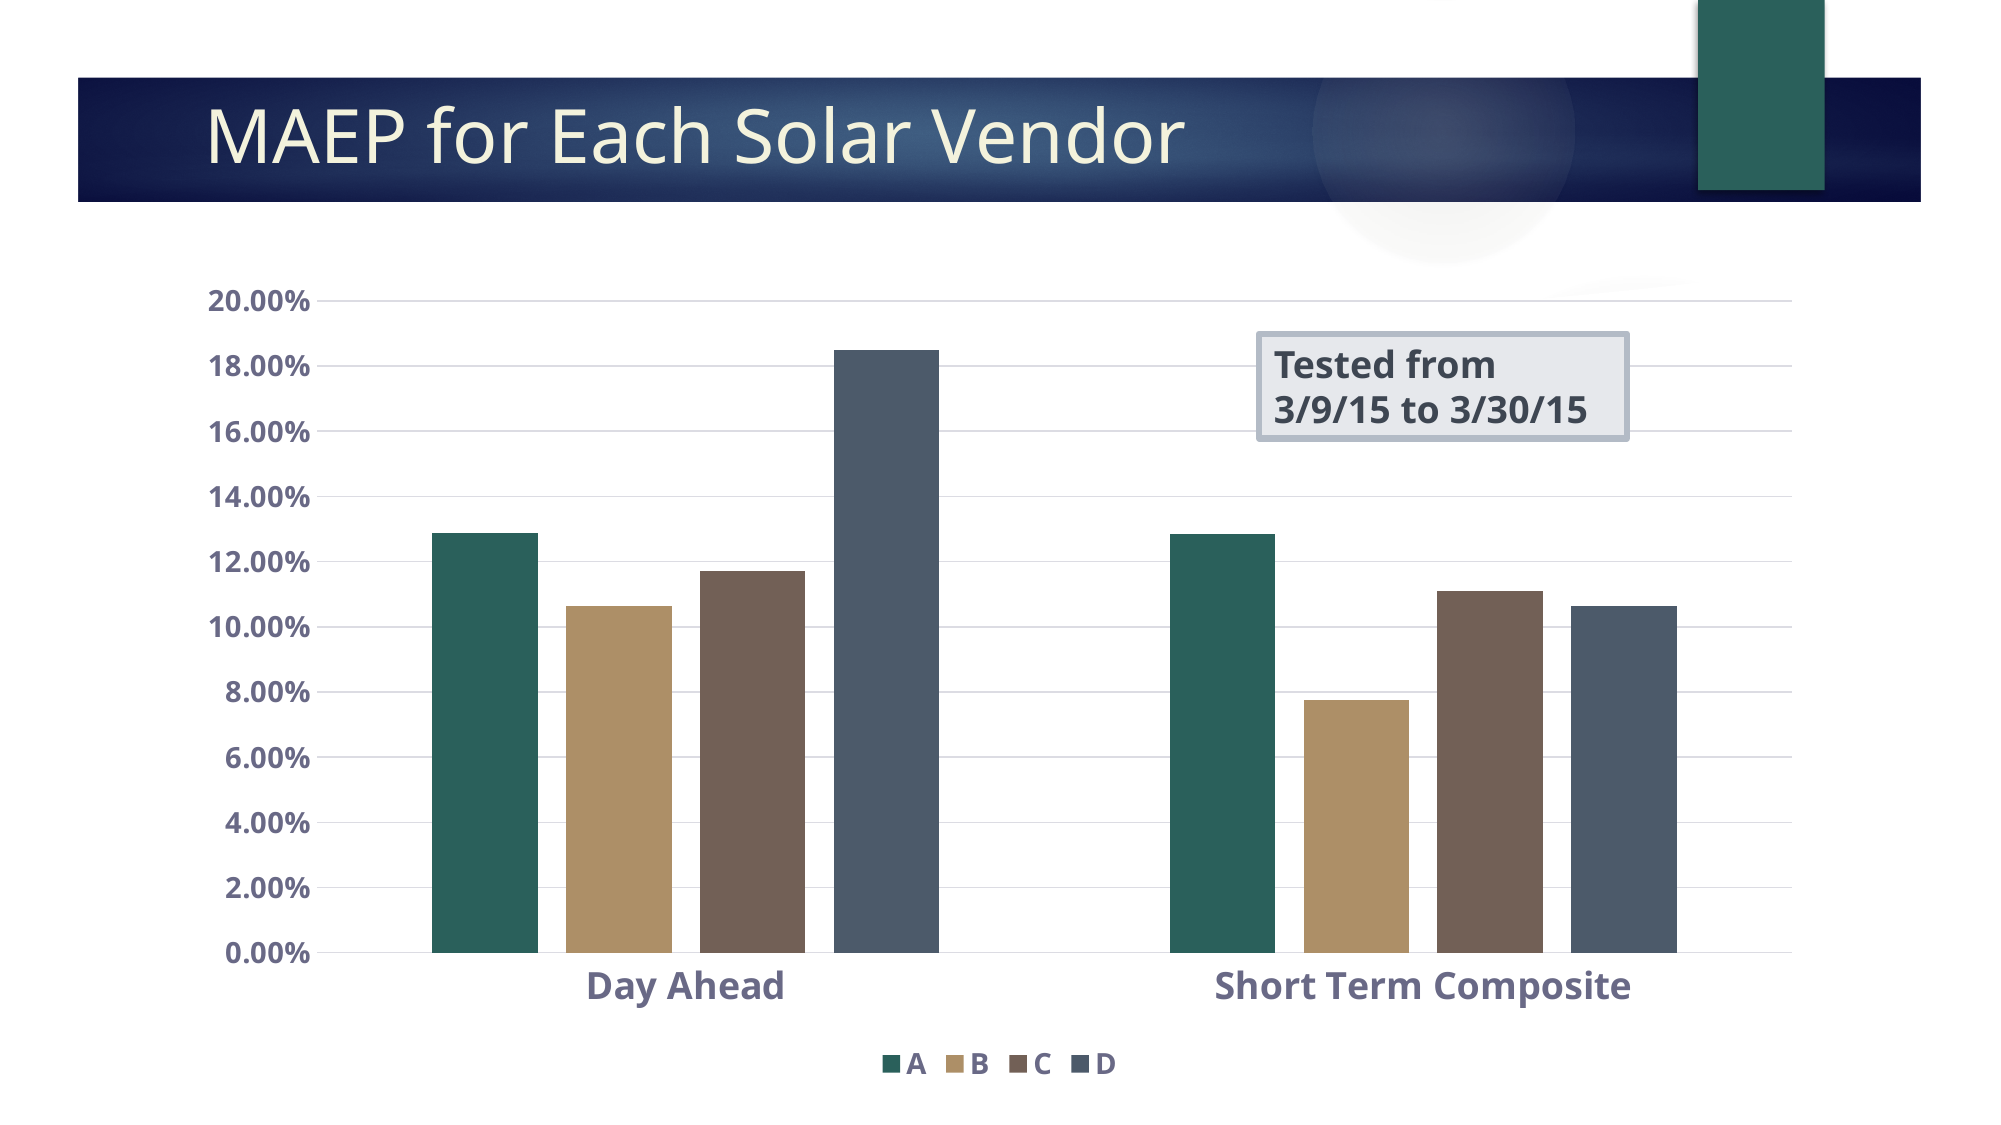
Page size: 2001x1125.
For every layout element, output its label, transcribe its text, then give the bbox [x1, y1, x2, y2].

title MAEP for Each Solar Vendor [189, 75, 1627, 192]
chart [174, 263, 1826, 1091]
